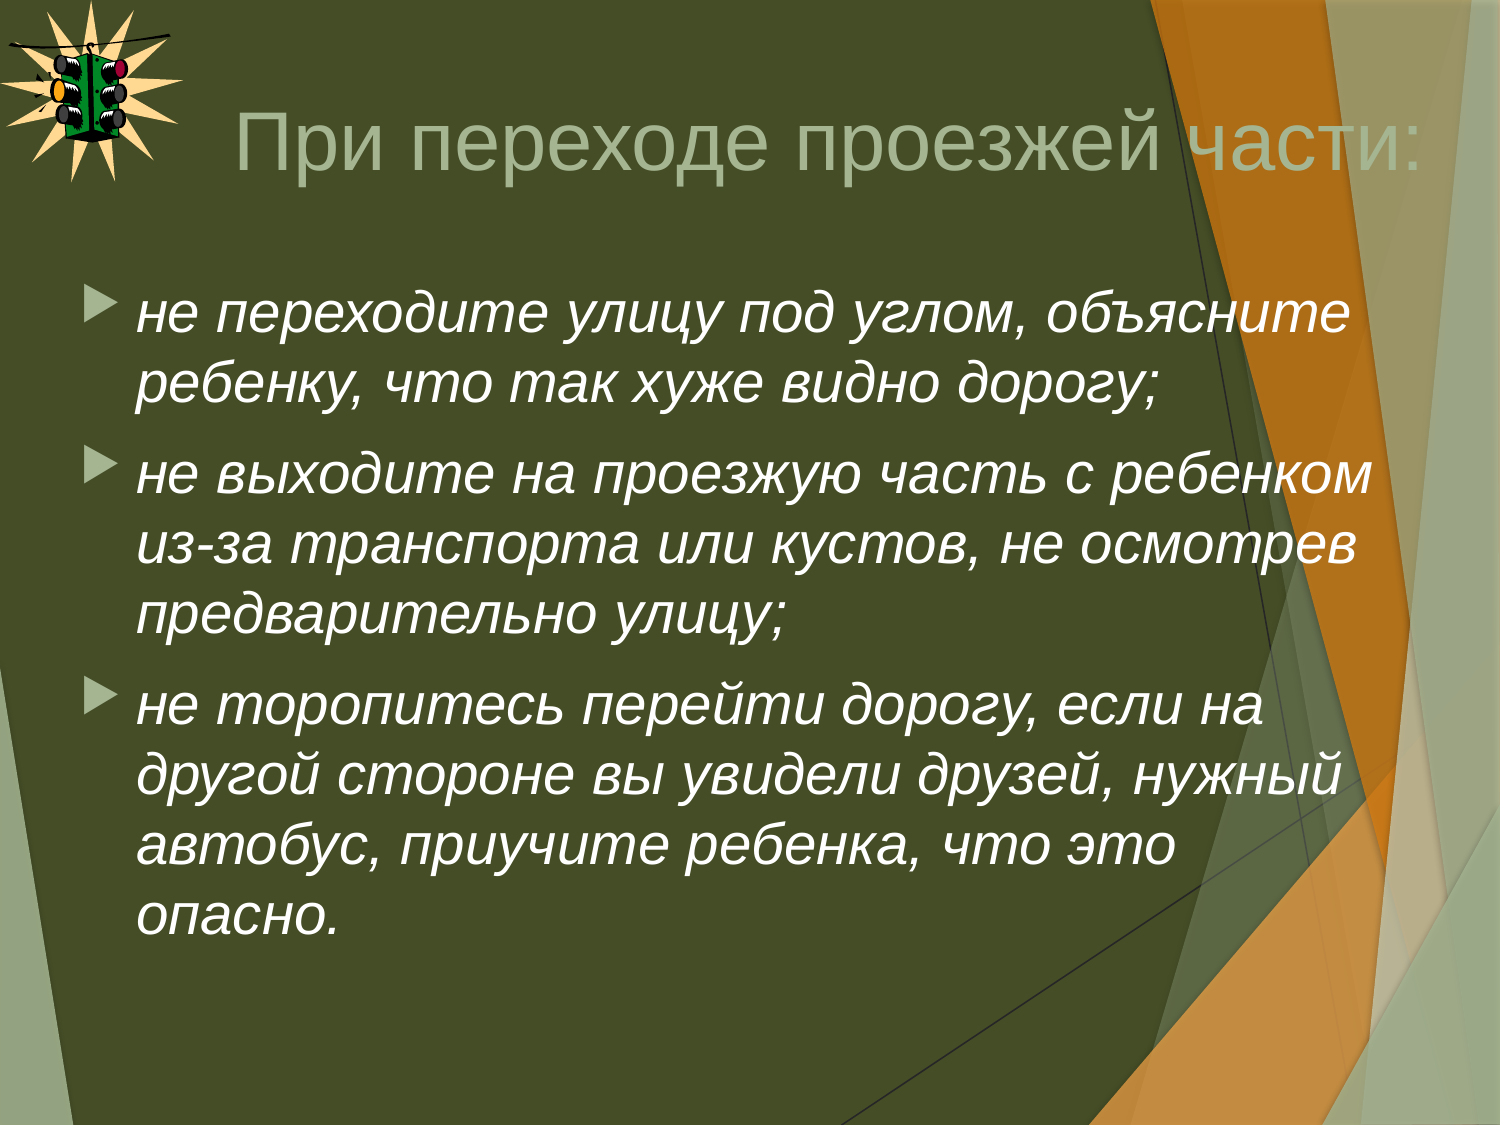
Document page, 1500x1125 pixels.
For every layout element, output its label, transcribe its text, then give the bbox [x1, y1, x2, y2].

list не переходите улицу под углом, объясните ребенку, что так хуже видно дорогу; не выходите на проезжую часть с ребенком из-за транспорта или кустов, не осмотрев предварительно улицу; не торопитесь перейти дорогу, если на другой стороне вы увидели друзей, нужный автобус, приучите ребенка, что это опасно. [64, 267, 1415, 1125]
title При переходе проезжей части: [218, 79, 1500, 268]
picture [0, 0, 184, 183]
